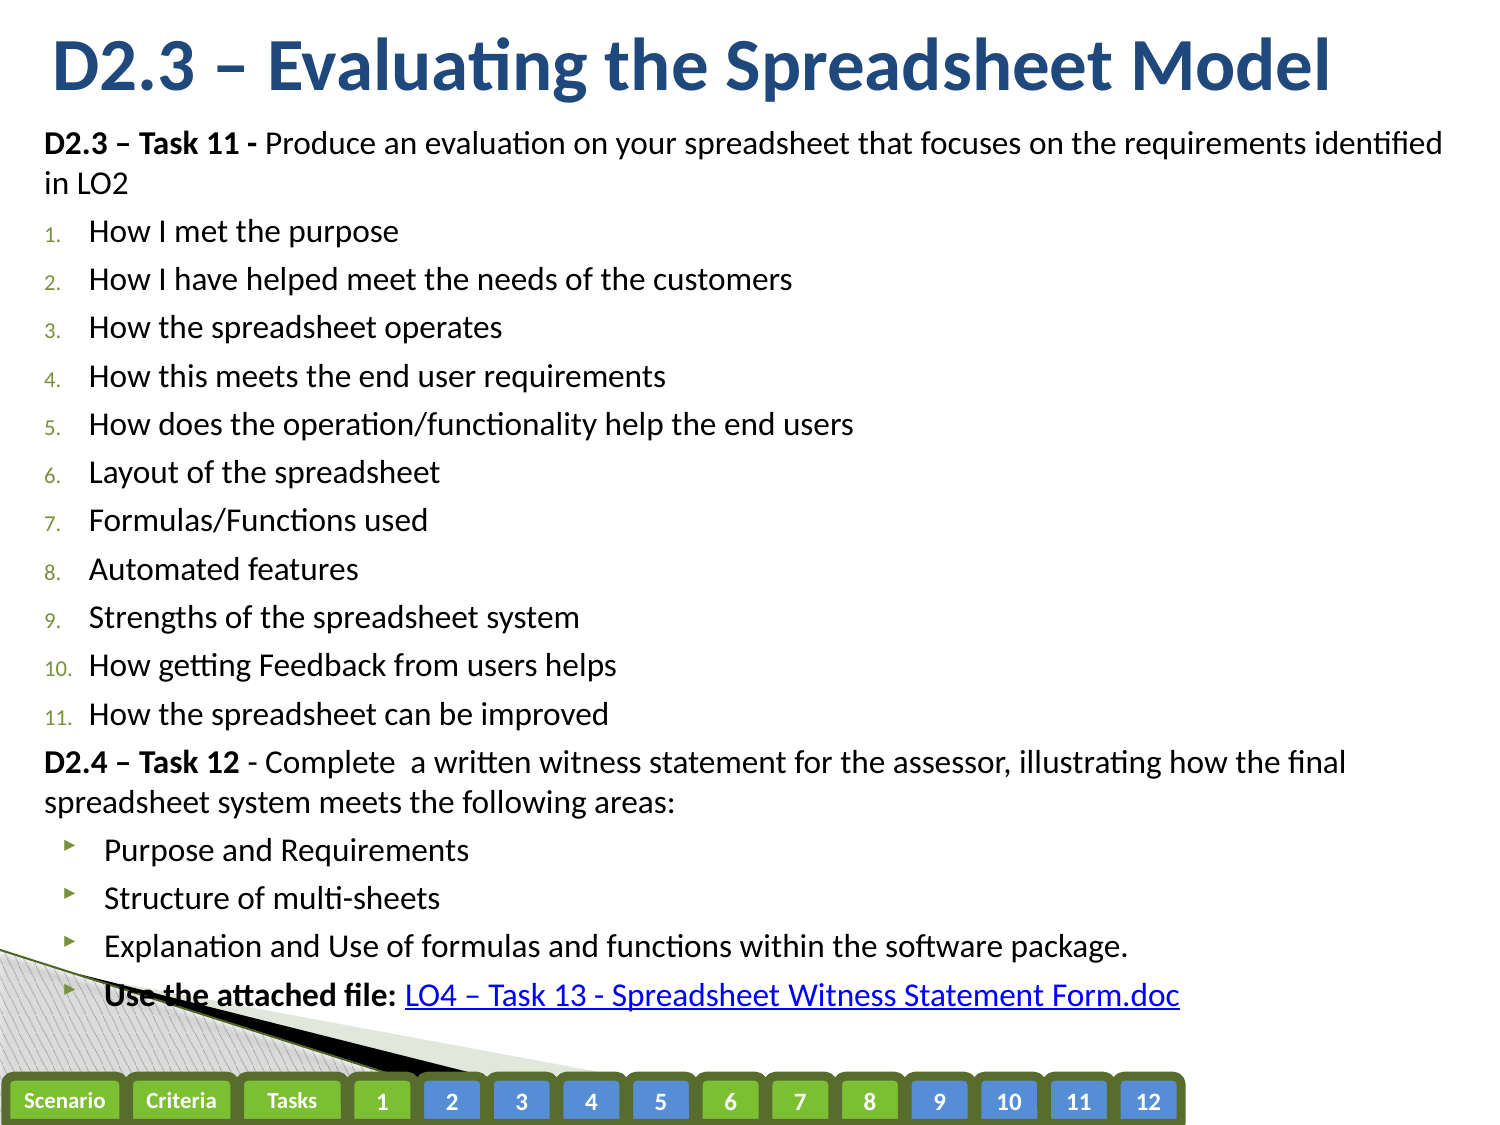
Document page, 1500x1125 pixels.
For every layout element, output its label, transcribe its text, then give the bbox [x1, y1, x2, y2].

list D2.3 – Task 11 - Produce an evaluation on your spreadsheet that focuses on the requirements identified in LO2 How I met the purpose How I have helped meet the needs of the customers How the spreadsheet operates How this meets the end user requirements How does the operation/functionality help the end users Layout of the spreadsheet Formulas/Functions used Automated features Strengths of the spreadsheet system How getting Feedback from users helps How the spreadsheet can be improved D2.4 – Task 12 - Complete a written witness statement for the assessor, illustrating how the final spreadsheet system meets the following areas: Purpose and Requirements Structure of multi-sheets Explanation and Use of formulas and functions within the software package. Use the attached file: LO4 – Task 13 - Spreadsheet Witness Statement Form.doc [29, 113, 1471, 1047]
title D2.3 – Evaluating the Spreadsheet Model [37, 19, 1471, 102]
